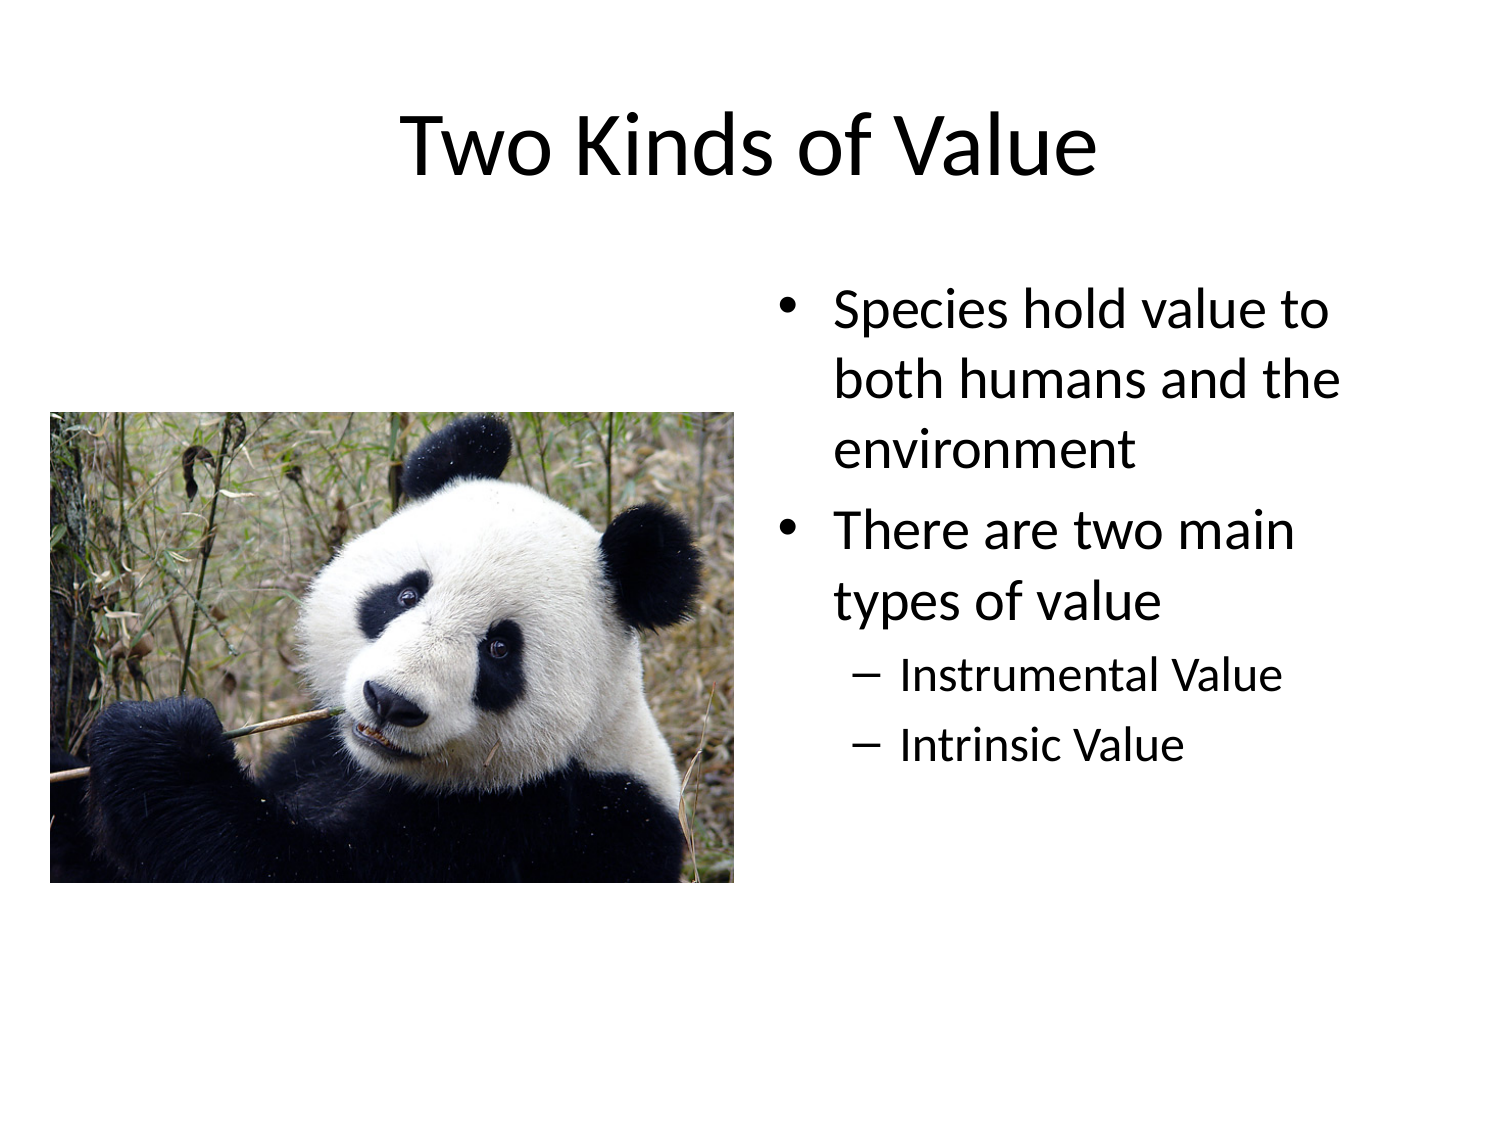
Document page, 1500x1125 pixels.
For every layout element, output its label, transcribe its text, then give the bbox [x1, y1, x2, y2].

picture [49, 412, 734, 883]
list Species hold value to both humans and the environment There are two main types of value Instrumental Value Intrinsic Value [762, 262, 1425, 1005]
title Two Kinds of Value [75, 45, 1425, 233]
